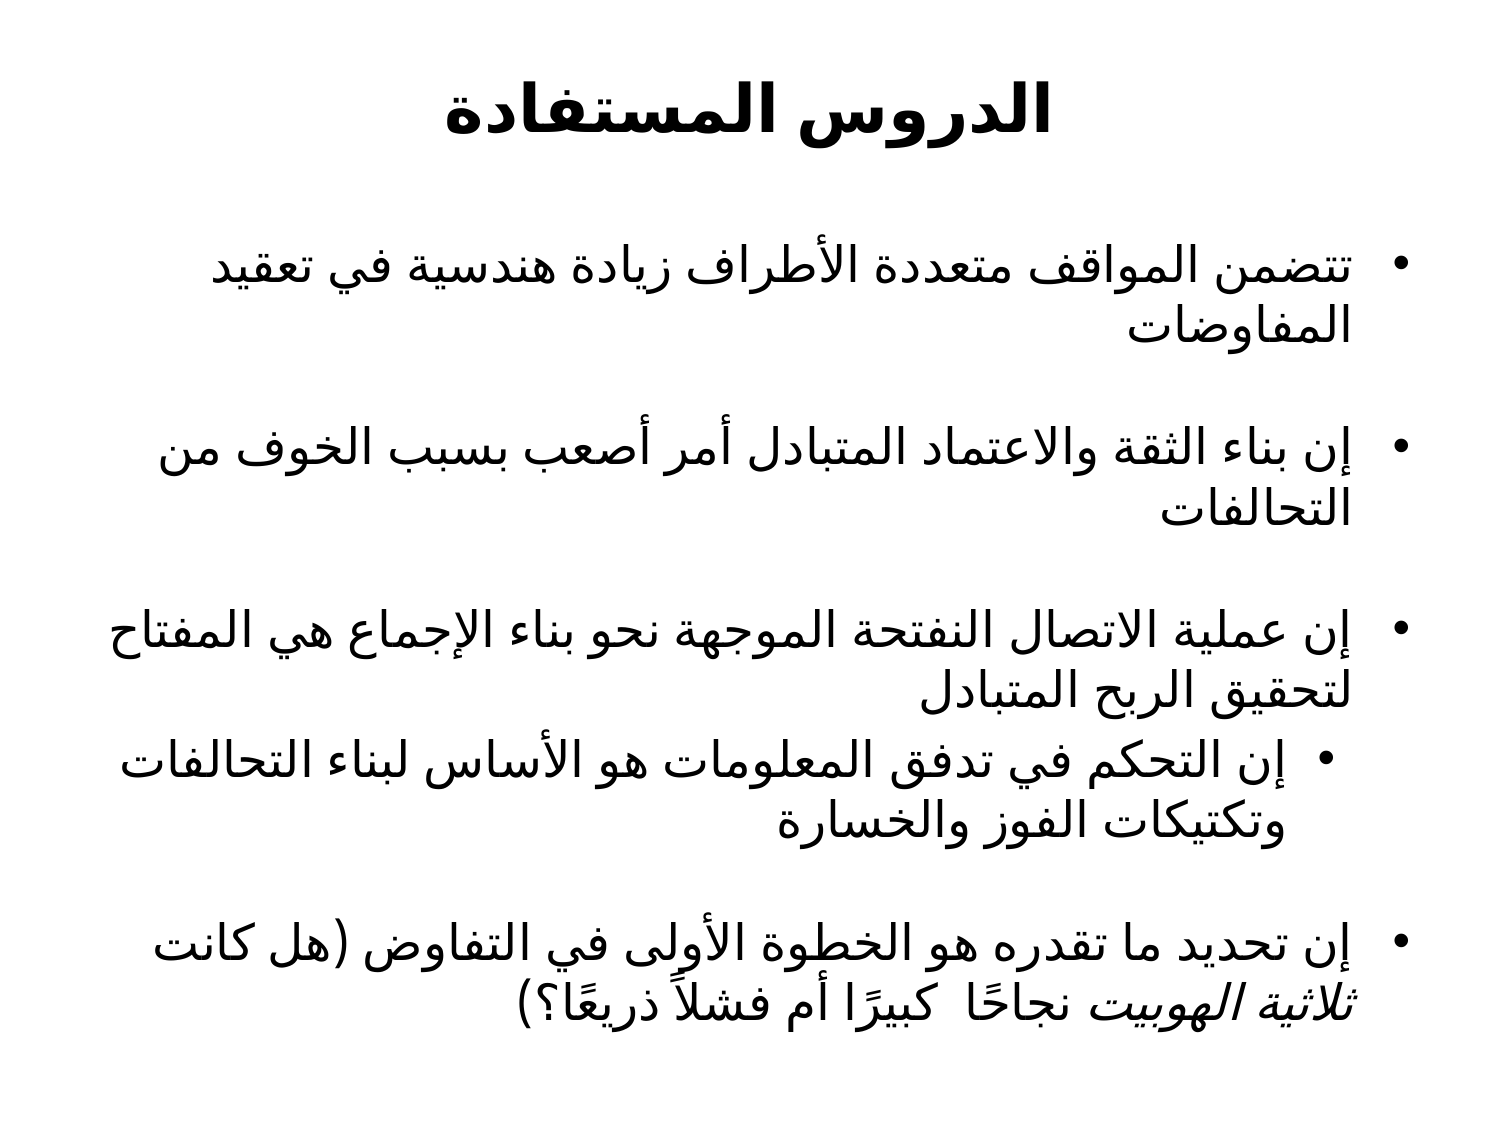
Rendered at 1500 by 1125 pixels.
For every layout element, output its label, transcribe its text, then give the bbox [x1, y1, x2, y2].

title الدروس المستفادة [75, 12, 1425, 200]
list تتضمن المواقف متعددة الأطراف زيادة هندسية في تعقيد المفاوضات إن بناء الثقة والاعتماد المتبادل أمر أصعب بسبب الخوف من التحالفات إن عملية الاتصال النفتحة الموجهة نحو بناء الإجماع هي المفتاح لتحقيق الربح المتبادل إن التحكم في تدفق المعلومات هو الأساس لبناء التحالفات وتكتيكات الفوز والخسارة إن تحديد ما تقدره هو الخطوة الأولى في التفاوض (هل كانت ثلاثية الهوبيت نجاحًا كبيرًا أم فشلاً ذريعًا؟) [75, 224, 1425, 1013]
